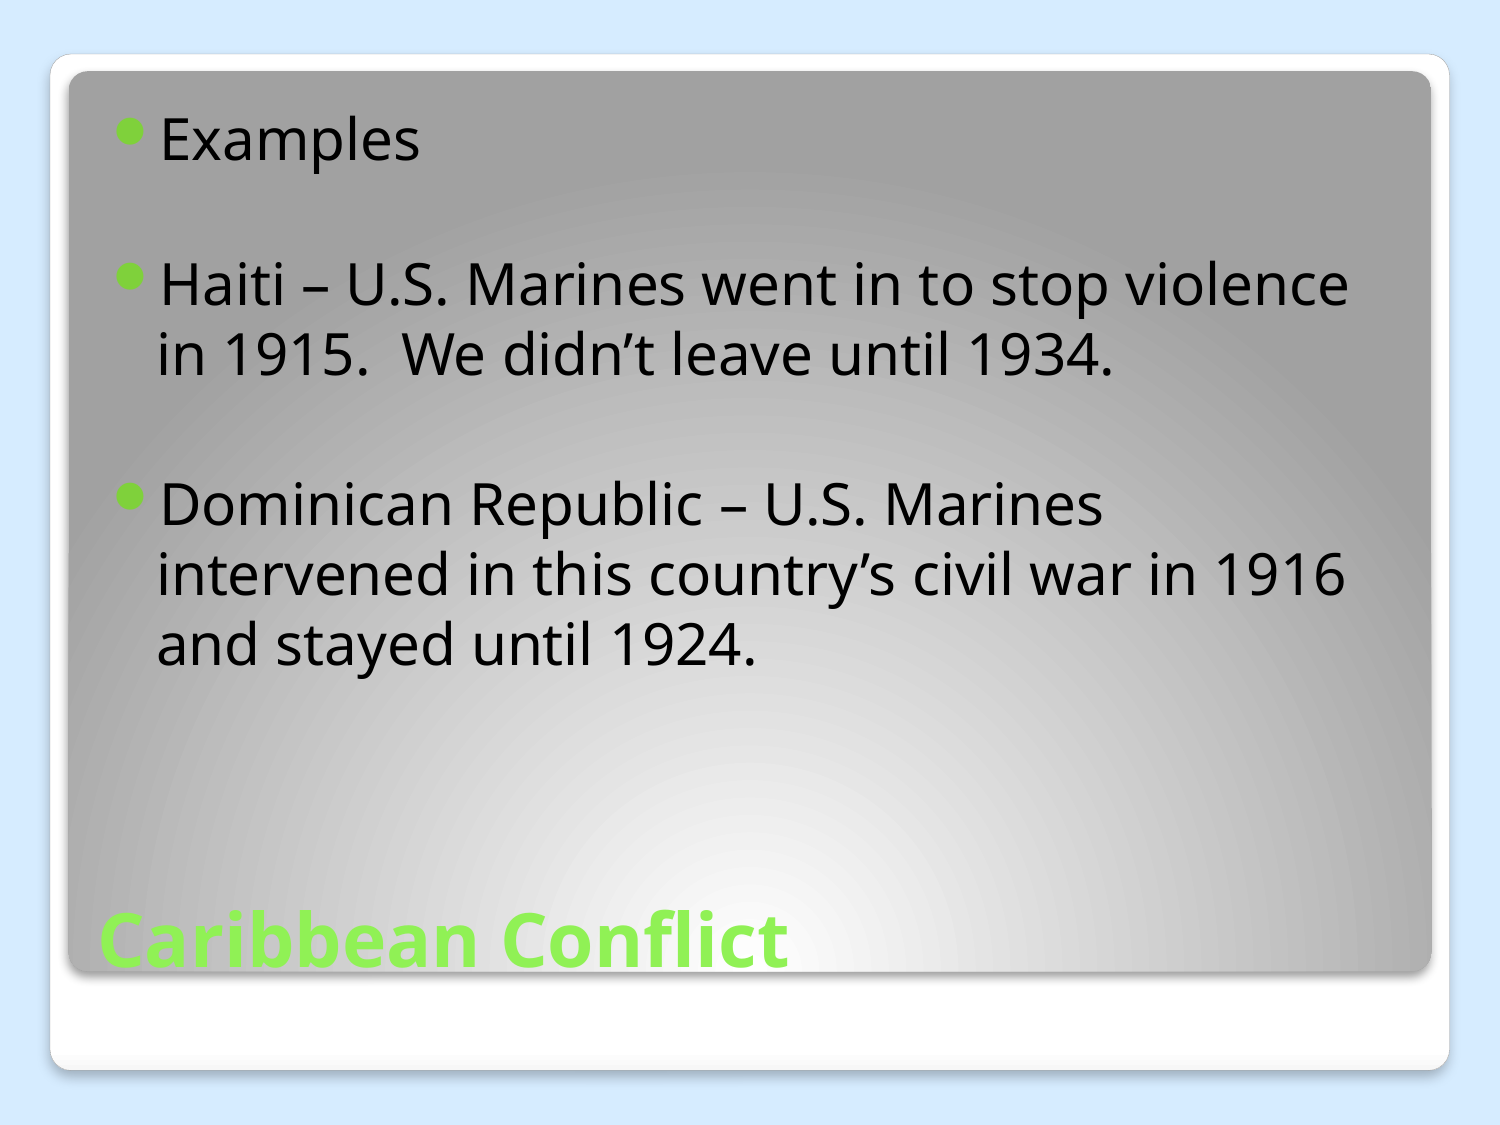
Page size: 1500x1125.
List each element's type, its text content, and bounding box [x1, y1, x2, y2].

title Caribbean Conflict [82, 817, 1425, 990]
list Examples Haiti – U.S. Marines went in to stop violence in 1915. We didn’t leave until 1934. Dominican Republic – U.S. Marines intervened in this country’s civil war in 1916 and stayed until 1924. [82, 86, 1425, 774]
